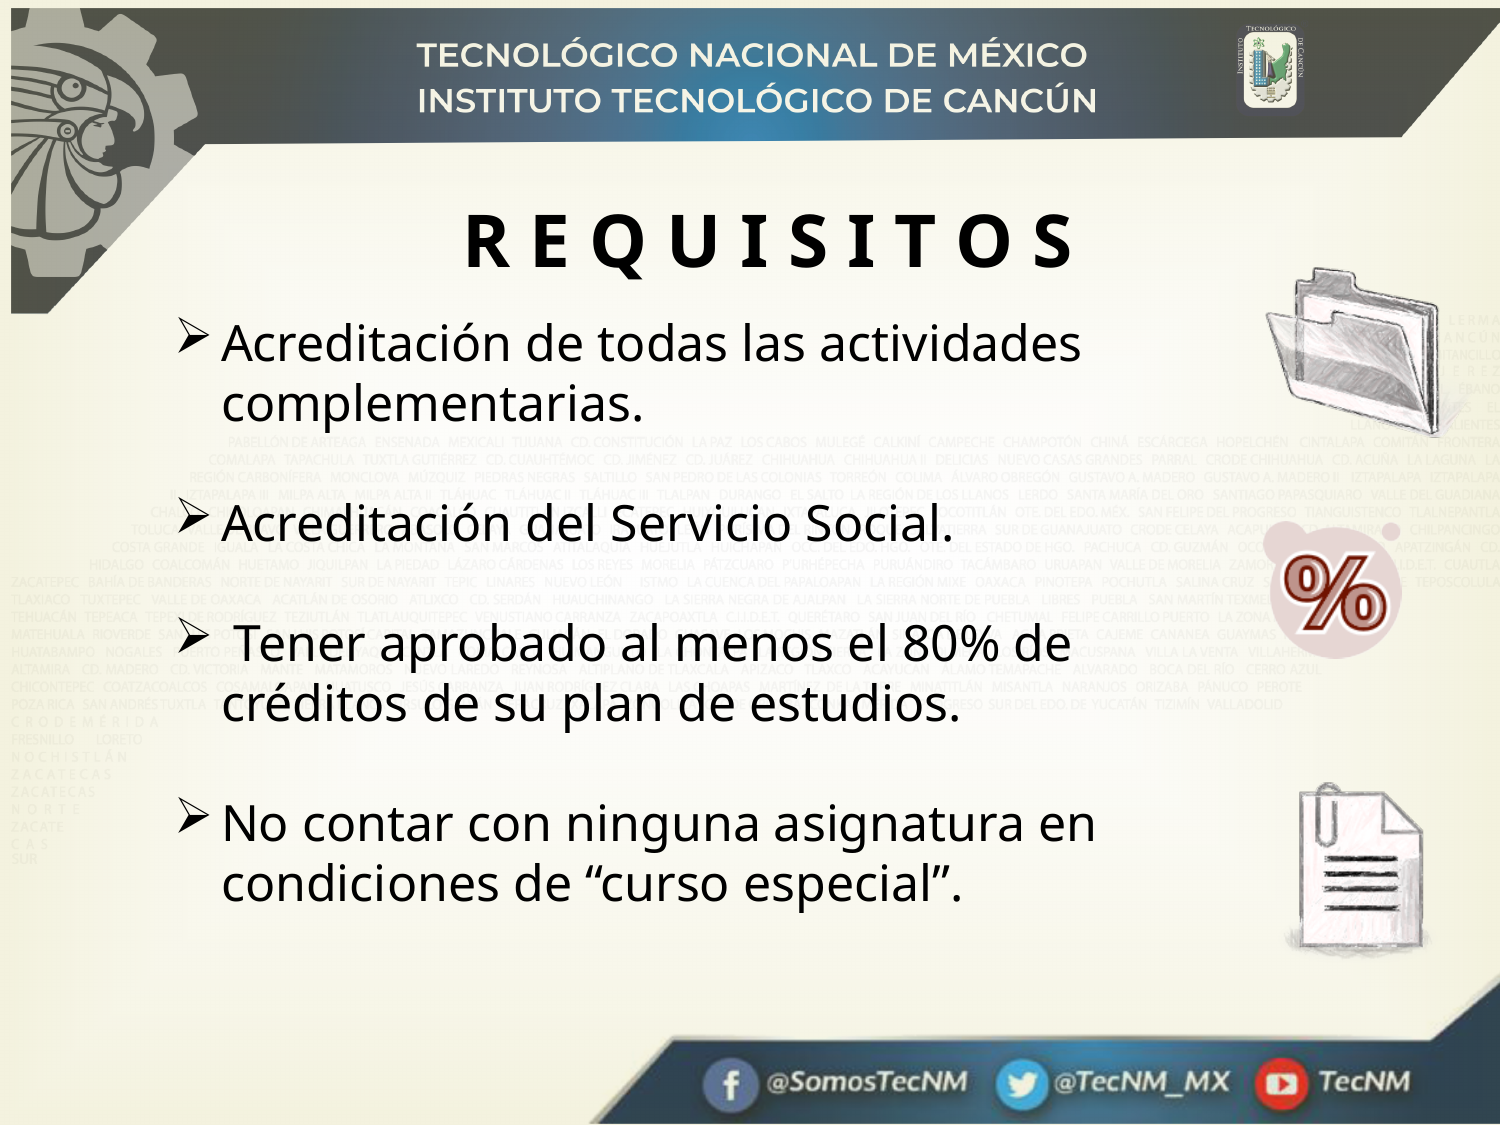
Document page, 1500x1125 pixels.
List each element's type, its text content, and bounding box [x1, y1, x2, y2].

picture [1263, 520, 1403, 660]
picture [1263, 242, 1475, 454]
text_box R E Q U I S I T O S [145, 74, 1391, 402]
text_box Acreditación de todas las actividades complementarias. Acreditación del Servicio Social. Tener aprobado al menos el 80% de créditos de su plan de estudios. No contar con ninguna asignatura en condiciones de “curso especial”. [159, 239, 1287, 985]
picture [1263, 774, 1452, 964]
